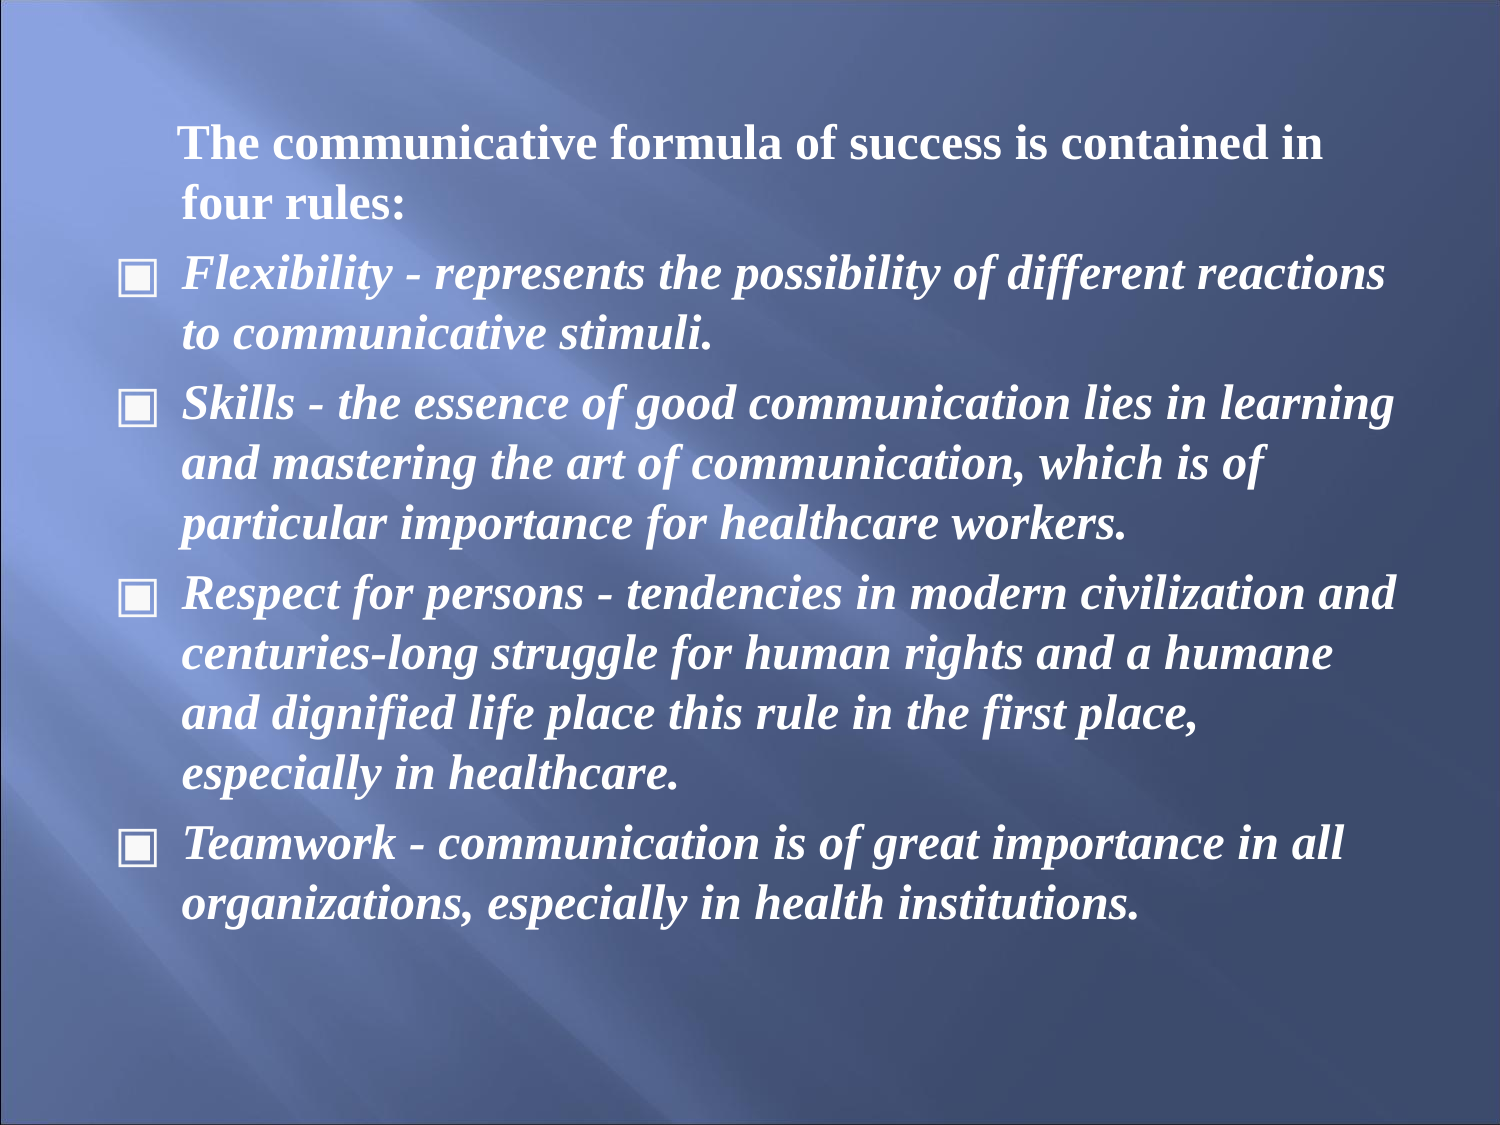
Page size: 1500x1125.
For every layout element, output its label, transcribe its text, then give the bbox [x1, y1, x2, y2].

picture [0, 0, 1500, 1125]
list The communicative formula of success is contained in four rules: Flexibility - represents the possibility of different reactions to communicative stimuli. Skills - the essence of good communication lies in learning and mastering the art of communication, which is of particular importance for healthcare workers. Respect for persons - tendencies in modern civilization and centuries-long struggle for human rights and a humane and dignified life place this rule in the first place, especially in healthcare. Teamwork - communication is of great importance in all organizations, especially in health institutions. [76, 101, 1427, 875]
